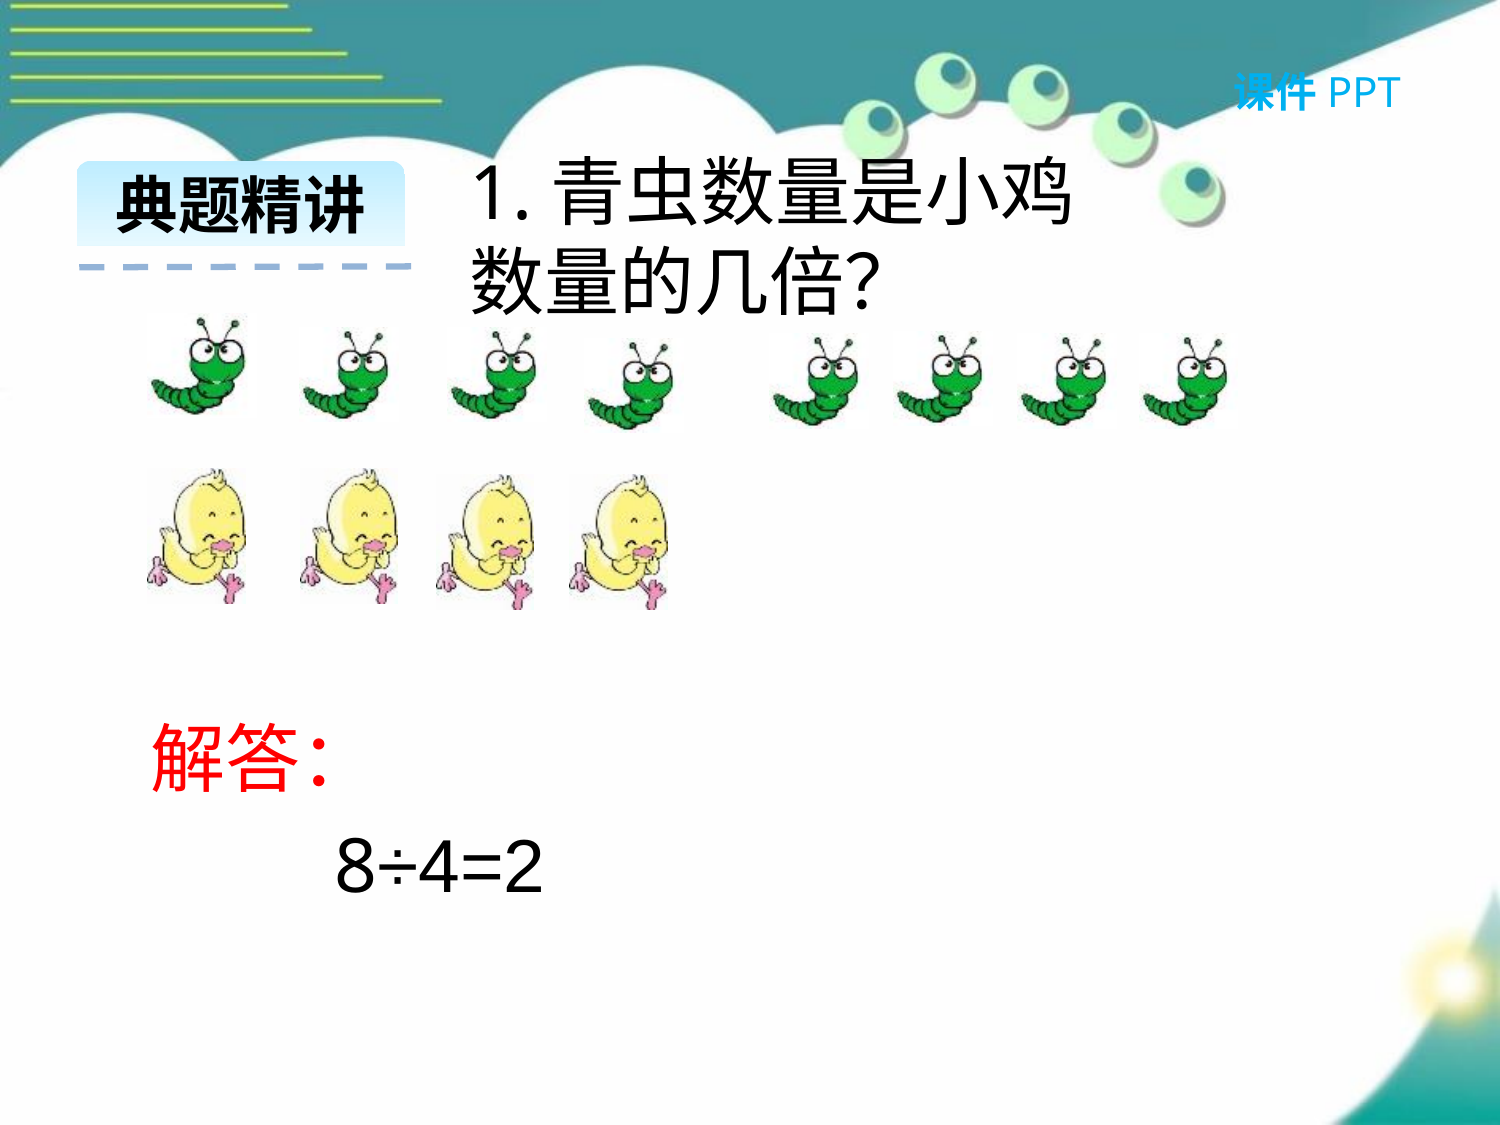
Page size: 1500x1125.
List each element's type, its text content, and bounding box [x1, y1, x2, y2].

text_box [76, 160, 420, 268]
text_box 1.青虫数量是小鸡数量的几倍？ [454, 137, 1148, 312]
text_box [147, 313, 1239, 433]
picture [0, 0, 1500, 1125]
text_box 课件PPT [1218, 58, 1418, 124]
text_box 解答： [135, 704, 526, 809]
text_box 8÷4=2 [183, 810, 706, 916]
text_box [147, 467, 668, 610]
